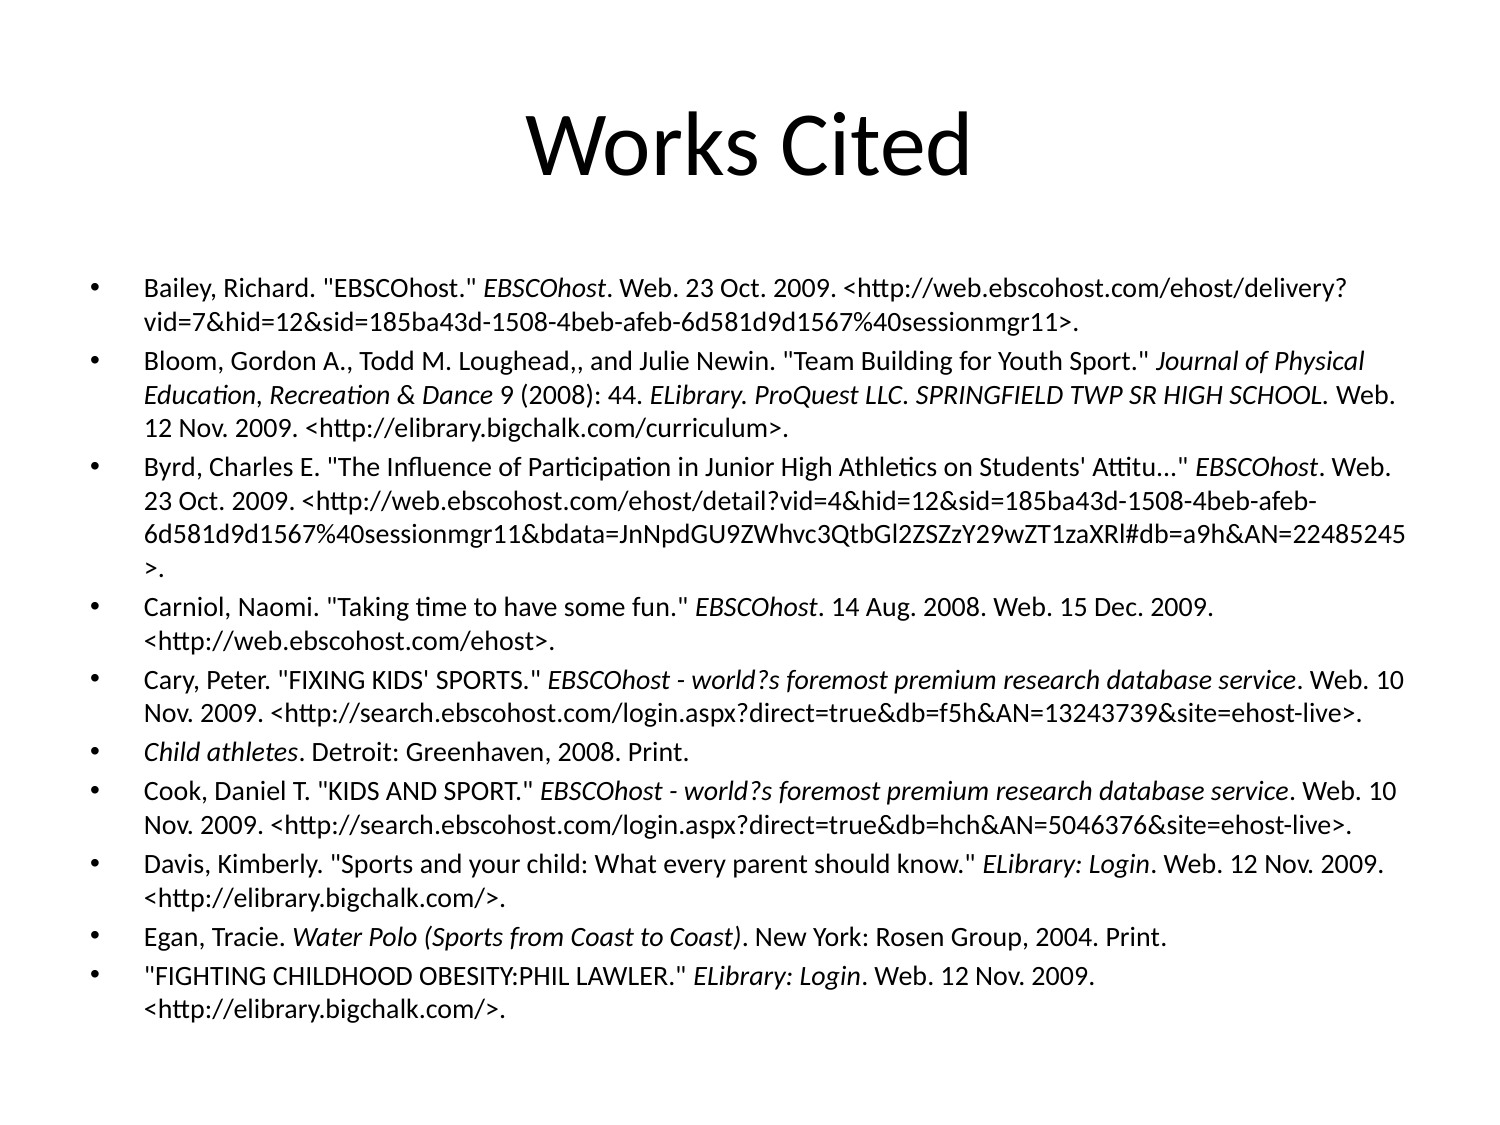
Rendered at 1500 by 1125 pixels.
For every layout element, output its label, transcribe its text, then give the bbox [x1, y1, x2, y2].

list Bailey, Richard. "EBSCOhost." EBSCOhost. Web. 23 Oct. 2009. <http://web.ebscohost.com/ehost/delivery?vid=7&hid=12&sid=185ba43d-1508-4beb-afeb-6d581d9d1567%40sessionmgr11>. Bloom, Gordon A., Todd M. Loughead,, and Julie Newin. "Team Building for Youth Sport." Journal of Physical Education, Recreation & Dance 9 (2008): 44. ELibrary. ProQuest LLC. SPRINGFIELD TWP SR HIGH SCHOOL. Web. 12 Nov. 2009. <http://elibrary.bigchalk.com/curriculum>. Byrd, Charles E. "The Influence of Participation in Junior High Athletics on Students' Attitu..." EBSCOhost. Web. 23 Oct. 2009. <http://web.ebscohost.com/ehost/detail?vid=4&hid=12&sid=185ba43d-1508-4beb-afeb-6d581d9d1567%40sessionmgr11&bdata=JnNpdGU9ZWhvc3QtbGl2ZSZzY29wZT1zaXRl#db=a9h&AN=22485245>. Carniol, Naomi. "Taking time to have some fun." EBSCOhost. 14 Aug. 2008. Web. 15 Dec. 2009. <http://web.ebscohost.com/ehost>. Cary, Peter. "FIXING KIDS' SPORTS." EBSCOhost - world?s foremost premium research database service. Web. 10 Nov. 2009. <http://search.ebscohost.com/login.aspx?direct=true&db=f5h&AN=13243739&site=ehost-live>. Child athletes. Detroit: Greenhaven, 2008. Print. Cook, Daniel T. "KIDS AND SPORT." EBSCOhost - world?s foremost premium research database service. Web. 10 Nov. 2009. <http://search.ebscohost.com/login.aspx?direct=true&db=hch&AN=5046376&site=ehost-live>. Davis, Kimberly. "Sports and your child: What every parent should know." ELibrary: Login. Web. 12 Nov. 2009. <http://elibrary.bigchalk.com/>. Egan, Tracie. Water Polo (Sports from Coast to Coast). New York: Rosen Group, 2004. Print. "FIGHTING CHILDHOOD OBESITY:PHIL LAWLER." ELibrary: Login. Web. 12 Nov. 2009. <http://elibrary.bigchalk.com/>. [75, 262, 1425, 1038]
title Works Cited [75, 45, 1425, 233]
